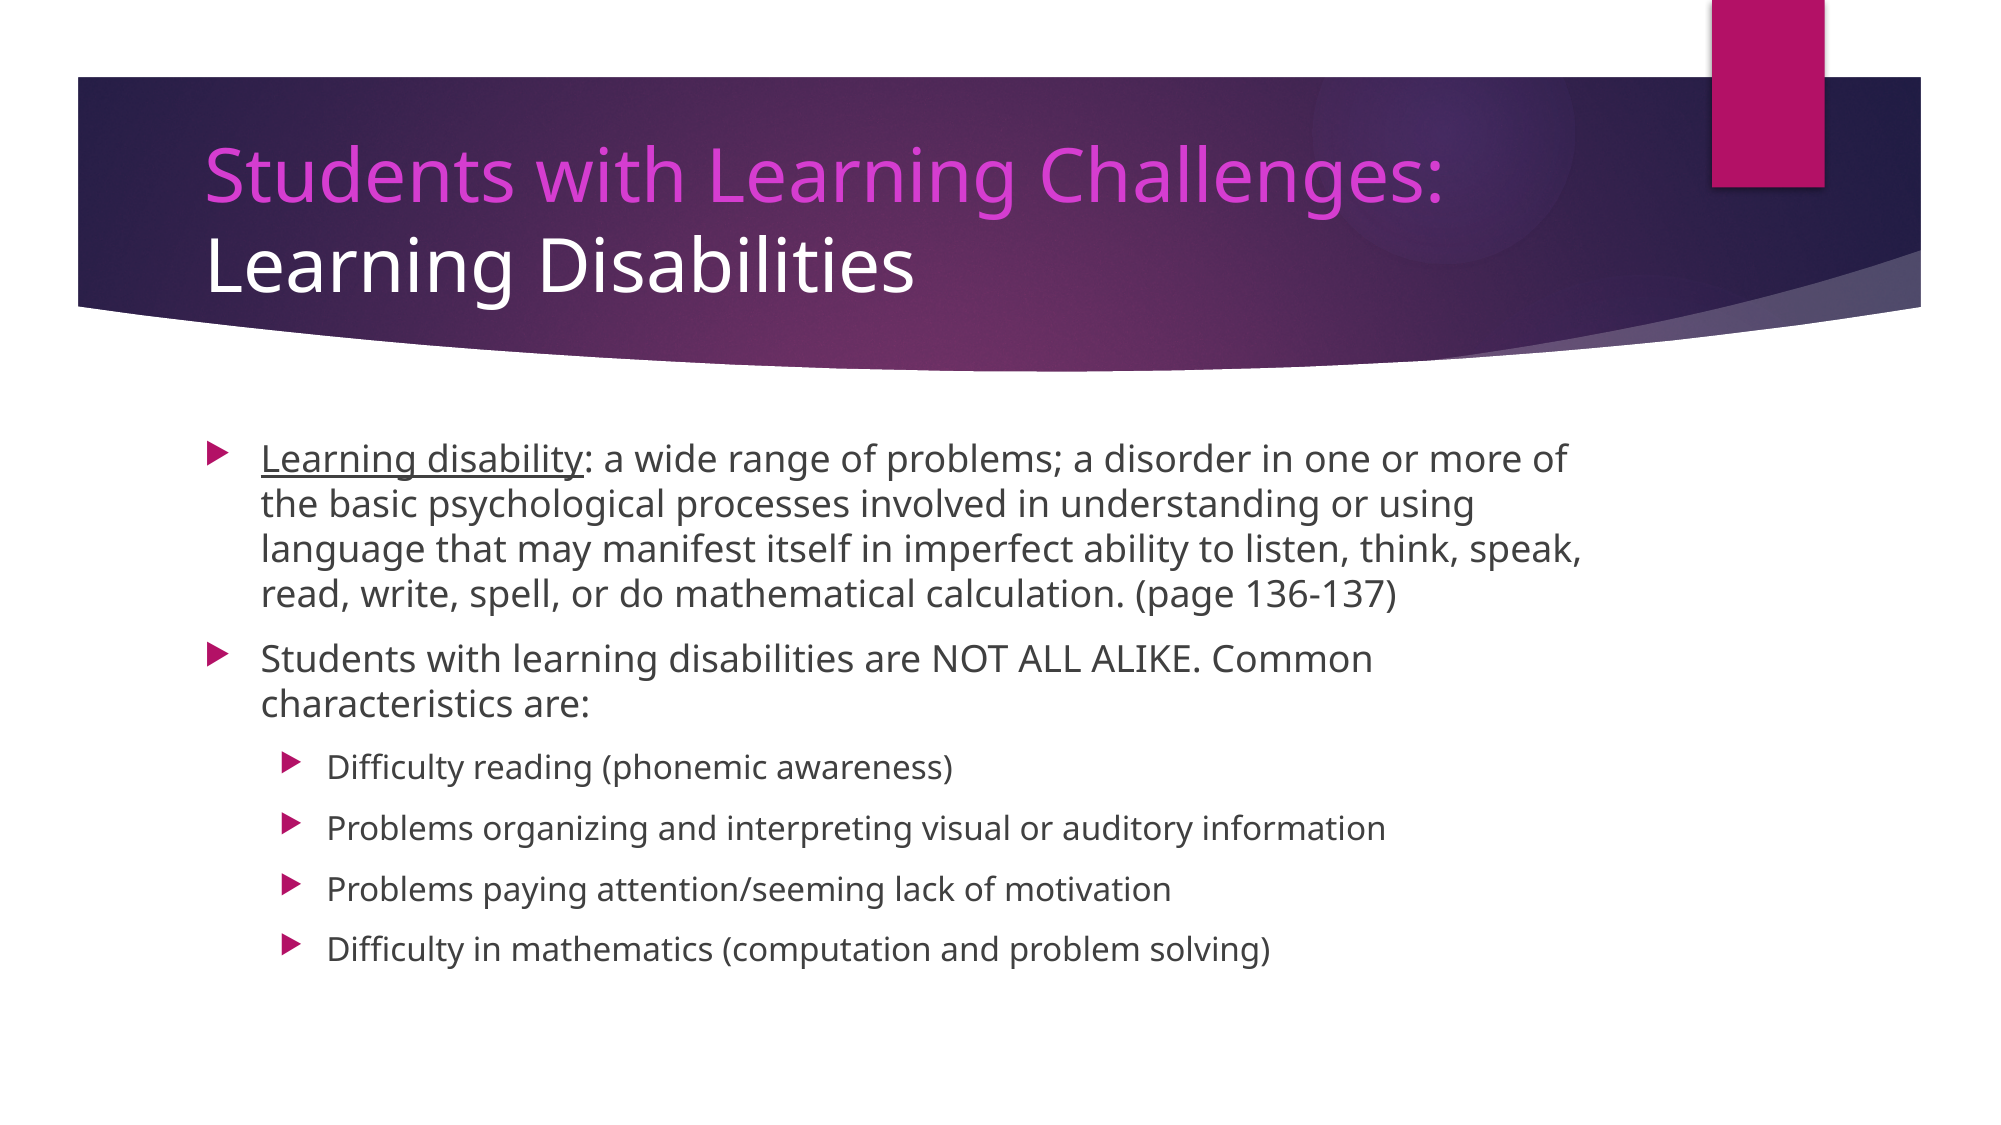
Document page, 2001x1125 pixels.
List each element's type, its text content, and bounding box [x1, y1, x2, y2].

list Learning disability: a wide range of problems; a disorder in one or more of the basic psychological processes involved in understanding or using language that may manifest itself in imperfect ability to listen, think, speak, read, write, spell, or do mathematical calculation. (page 136-137) Students with learning disabilities are NOT ALL ALIKE. Common characteristics are: Difficulty reading (phonemic awareness) Problems organizing and interpreting visual or auditory information Problems paying attention/seeming lack of motivation Difficulty in mathematics (computation and problem solving) [189, 427, 1638, 988]
title Students with Learning Challenges: Learning Disabilities [189, 159, 1627, 276]
